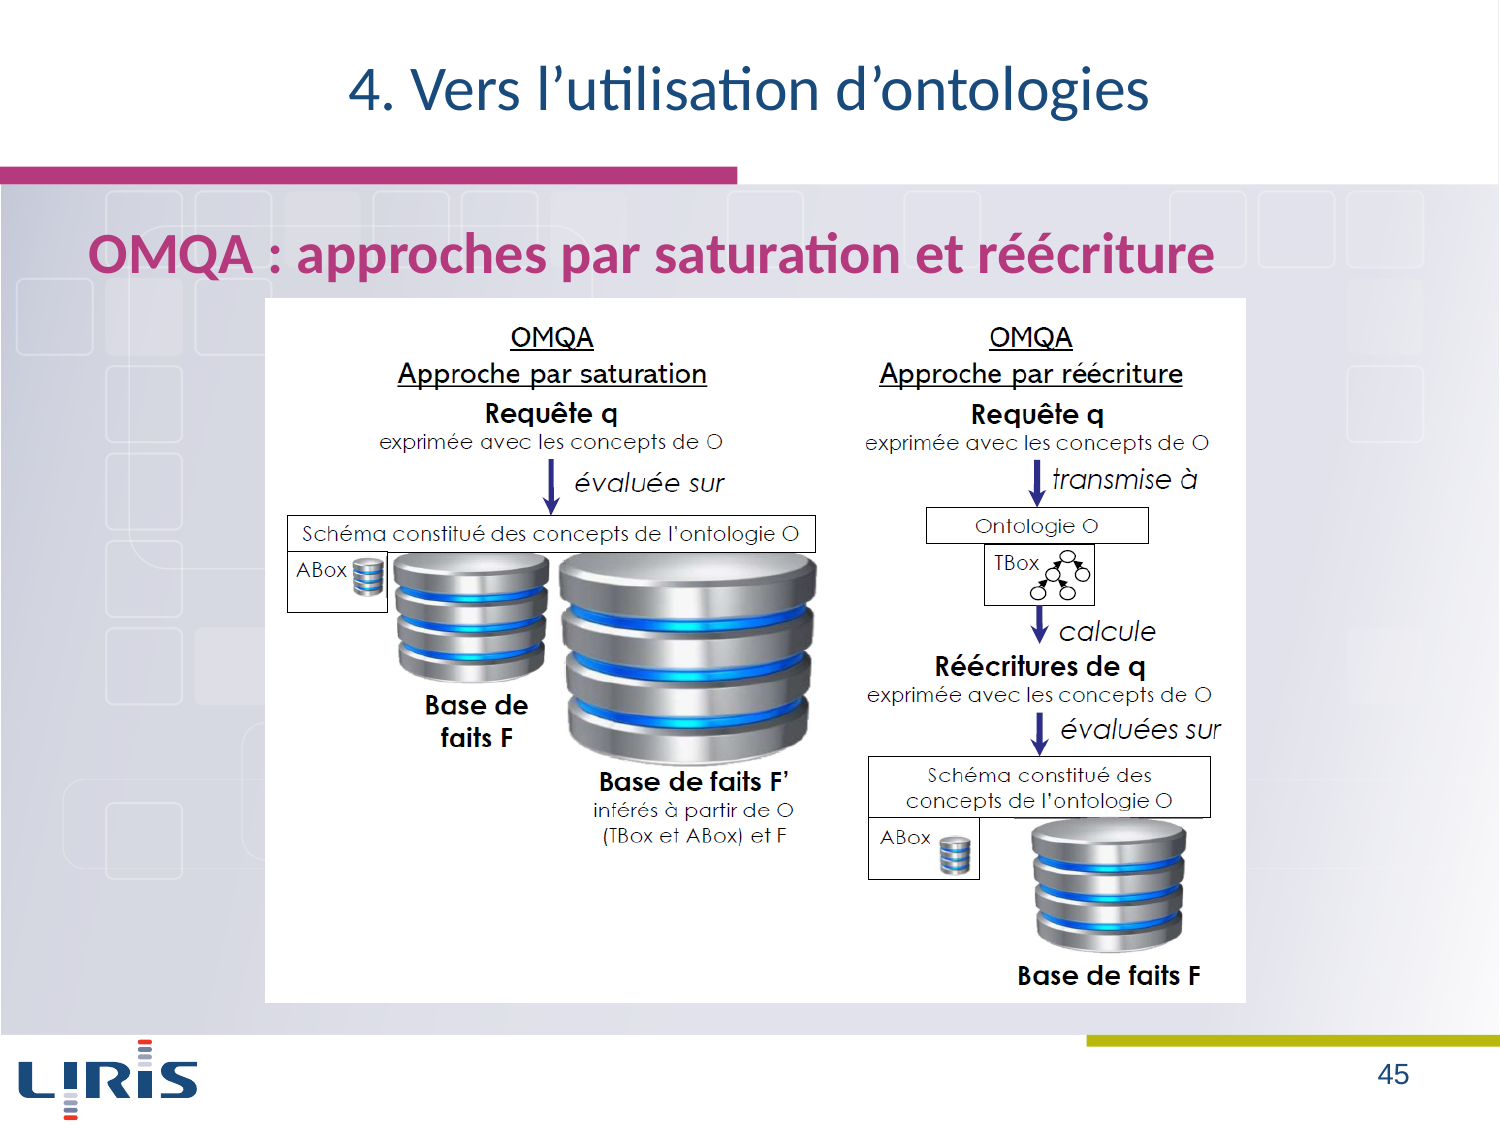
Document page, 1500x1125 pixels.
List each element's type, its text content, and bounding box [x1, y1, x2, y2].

slide_number 45 [1230, 1042, 1425, 1103]
title 4. Vers l’utilisation d’ontologies [75, 38, 1425, 132]
picture [1, 185, 1499, 1034]
list OMQA : approches par saturation et réécriture [73, 208, 1452, 1012]
